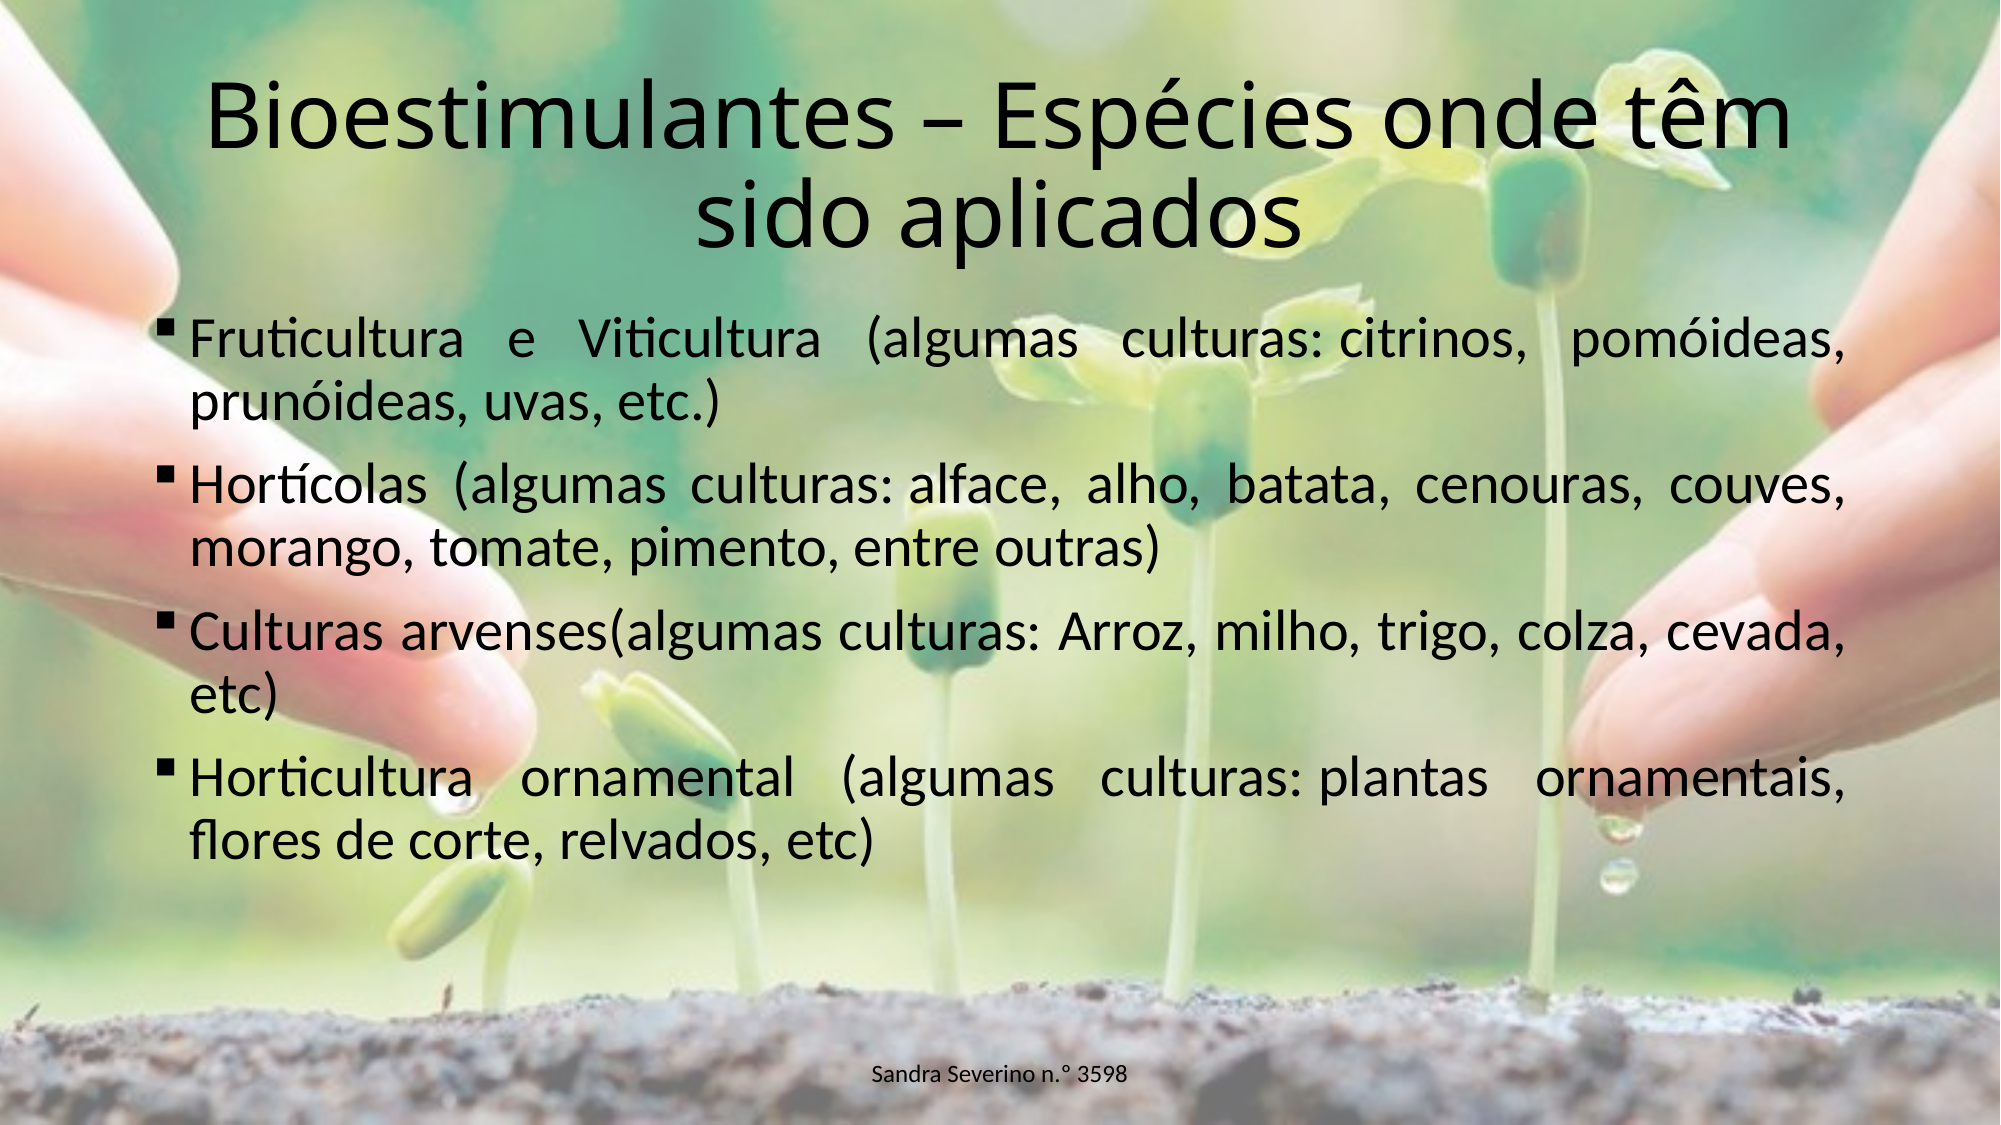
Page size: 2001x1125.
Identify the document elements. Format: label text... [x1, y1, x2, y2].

title Bioestimulantes – Espécies onde têm sido aplicados [137, 59, 1863, 278]
footer Sandra Severino n.º 3598 [662, 1042, 1338, 1103]
list Fruticultura e Viticultura (algumas culturas: citrinos, pomóideas, prunóideas, uvas, etc.) Hortícolas (algumas culturas: alface, alho, batata, cenouras, couves, morango, tomate, pimento, entre outras) Culturas arvenses(algumas culturas: Arroz, milho, trigo, colza, cevada, etc) Horticultura ornamental (algumas culturas: plantas ornamentais, flores de corte, relvados, etc) [137, 299, 1863, 1014]
